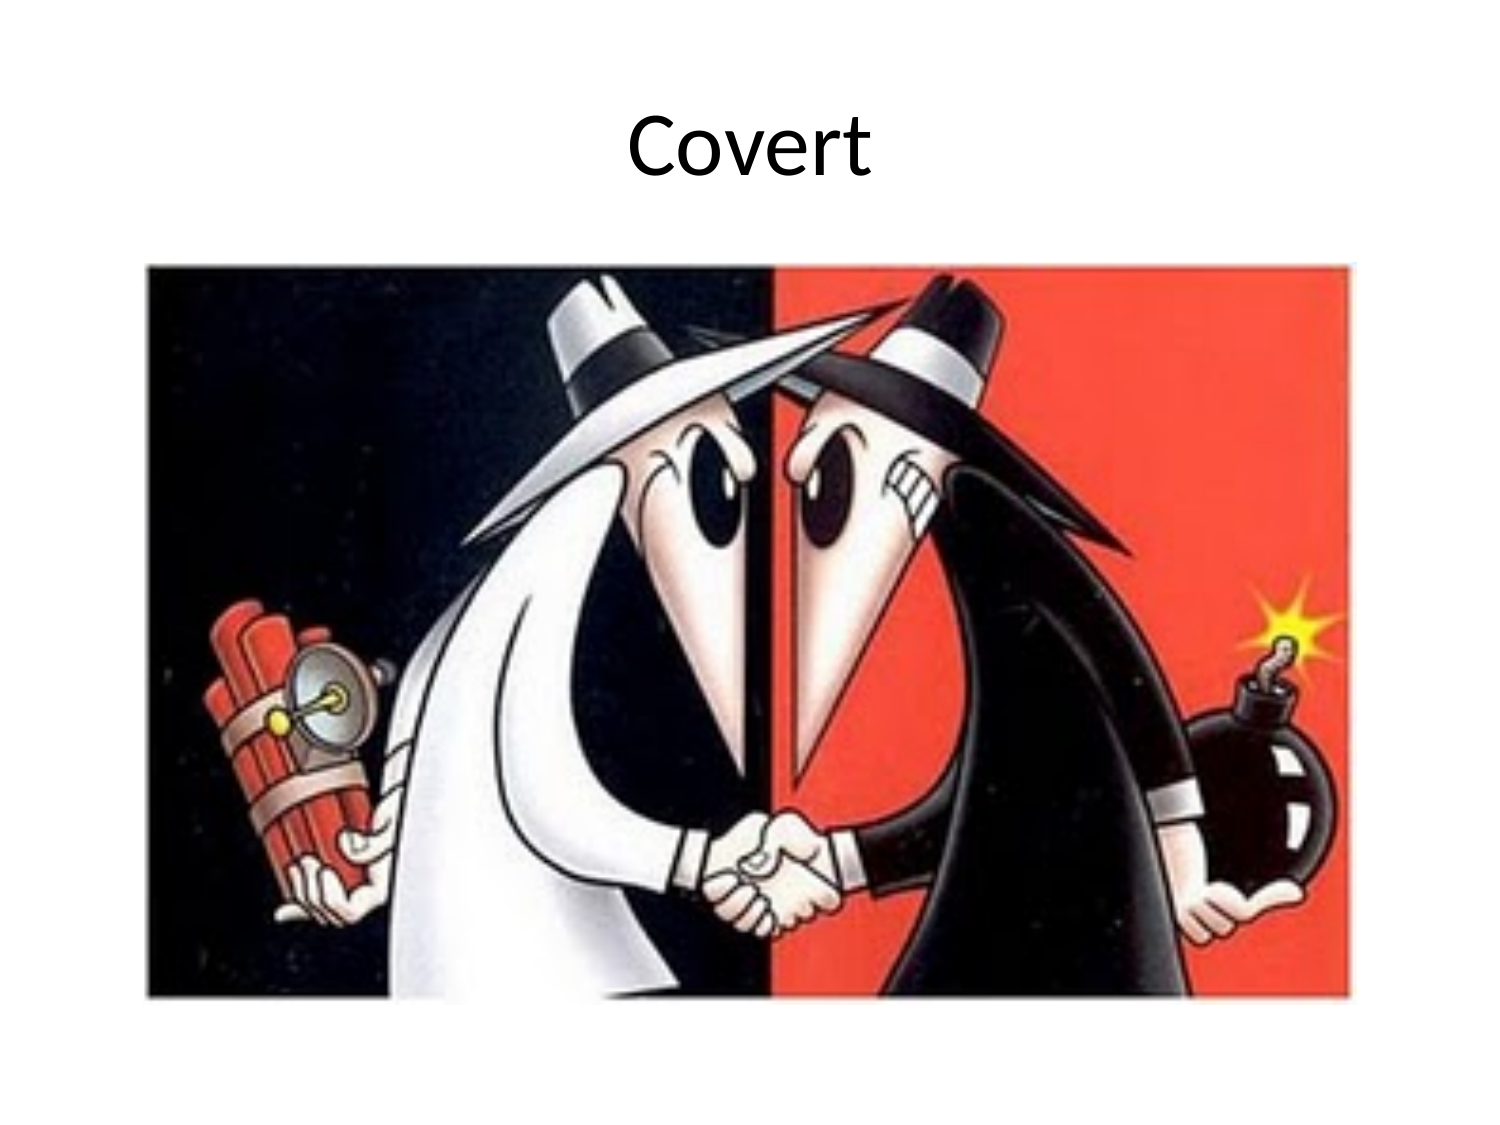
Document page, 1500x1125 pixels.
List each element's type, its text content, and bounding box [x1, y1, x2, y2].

title Covert [75, 45, 1425, 233]
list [74, 262, 1426, 1006]
